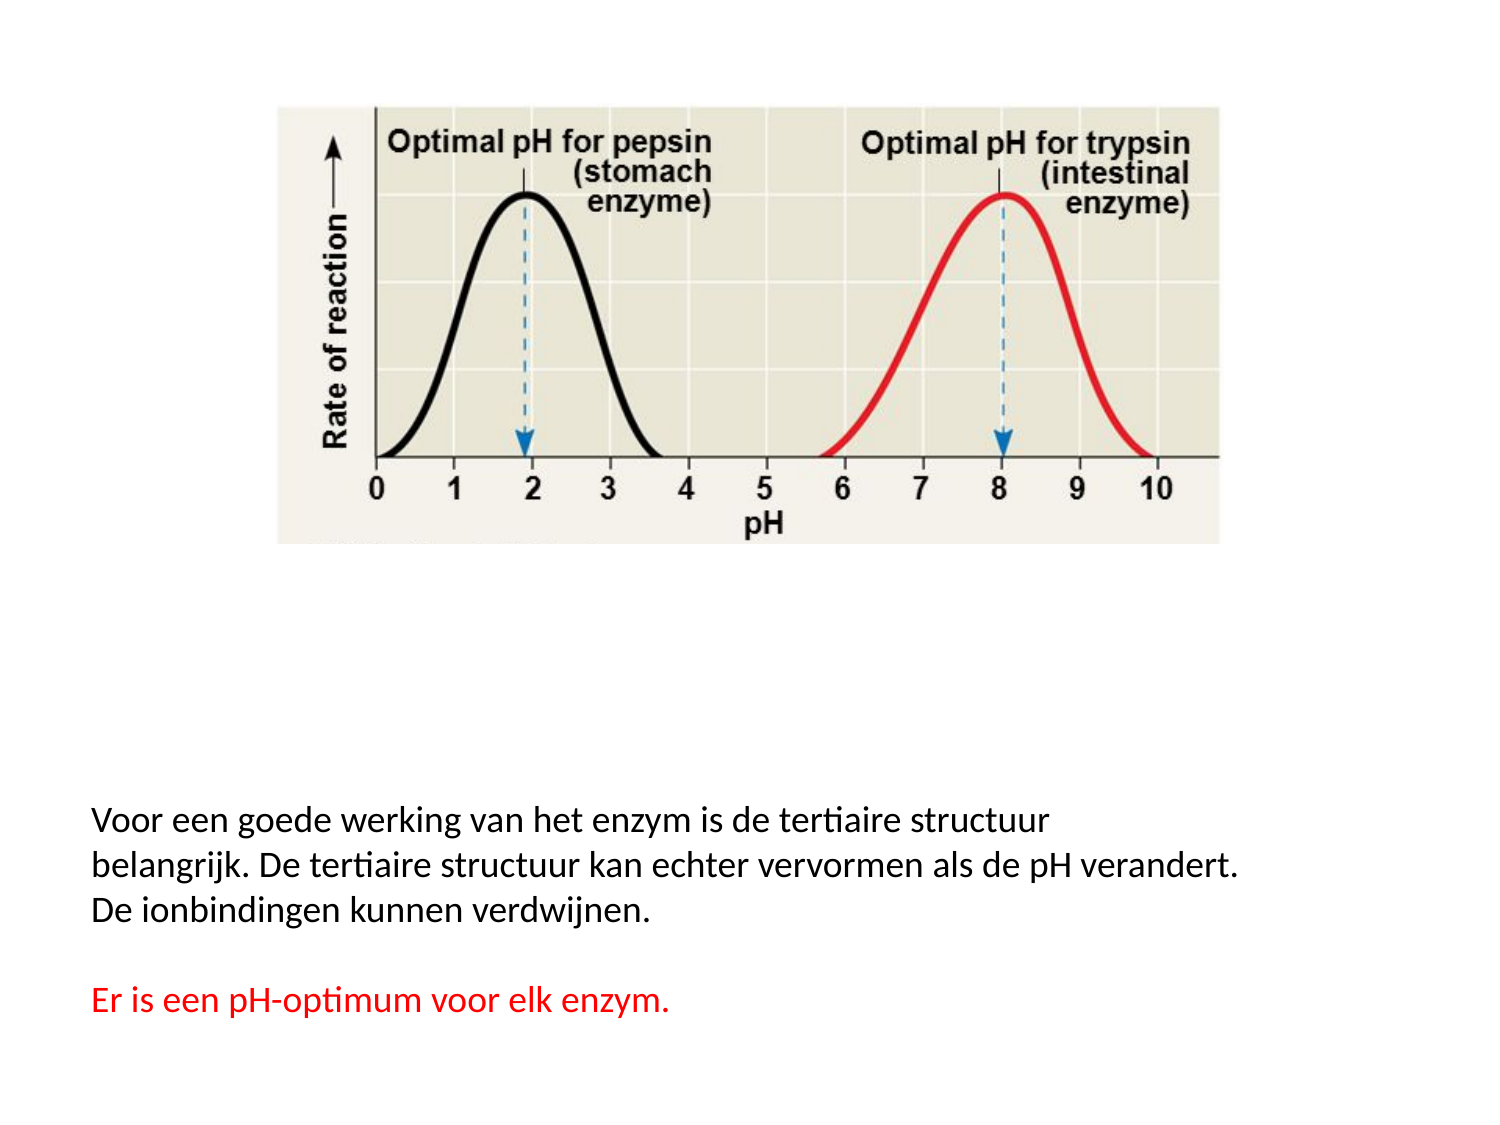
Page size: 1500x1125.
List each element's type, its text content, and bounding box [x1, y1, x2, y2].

picture [276, 103, 1224, 544]
text_box Voor een goede werking van het enzym is de tertiaire structuur belangrijk. De tertiaire structuur kan echter vervormen als de pH verandert. De ionbindingen kunnen verdwijnen. Er is een pH-optimum voor elk enzym. [76, 787, 1265, 1028]
